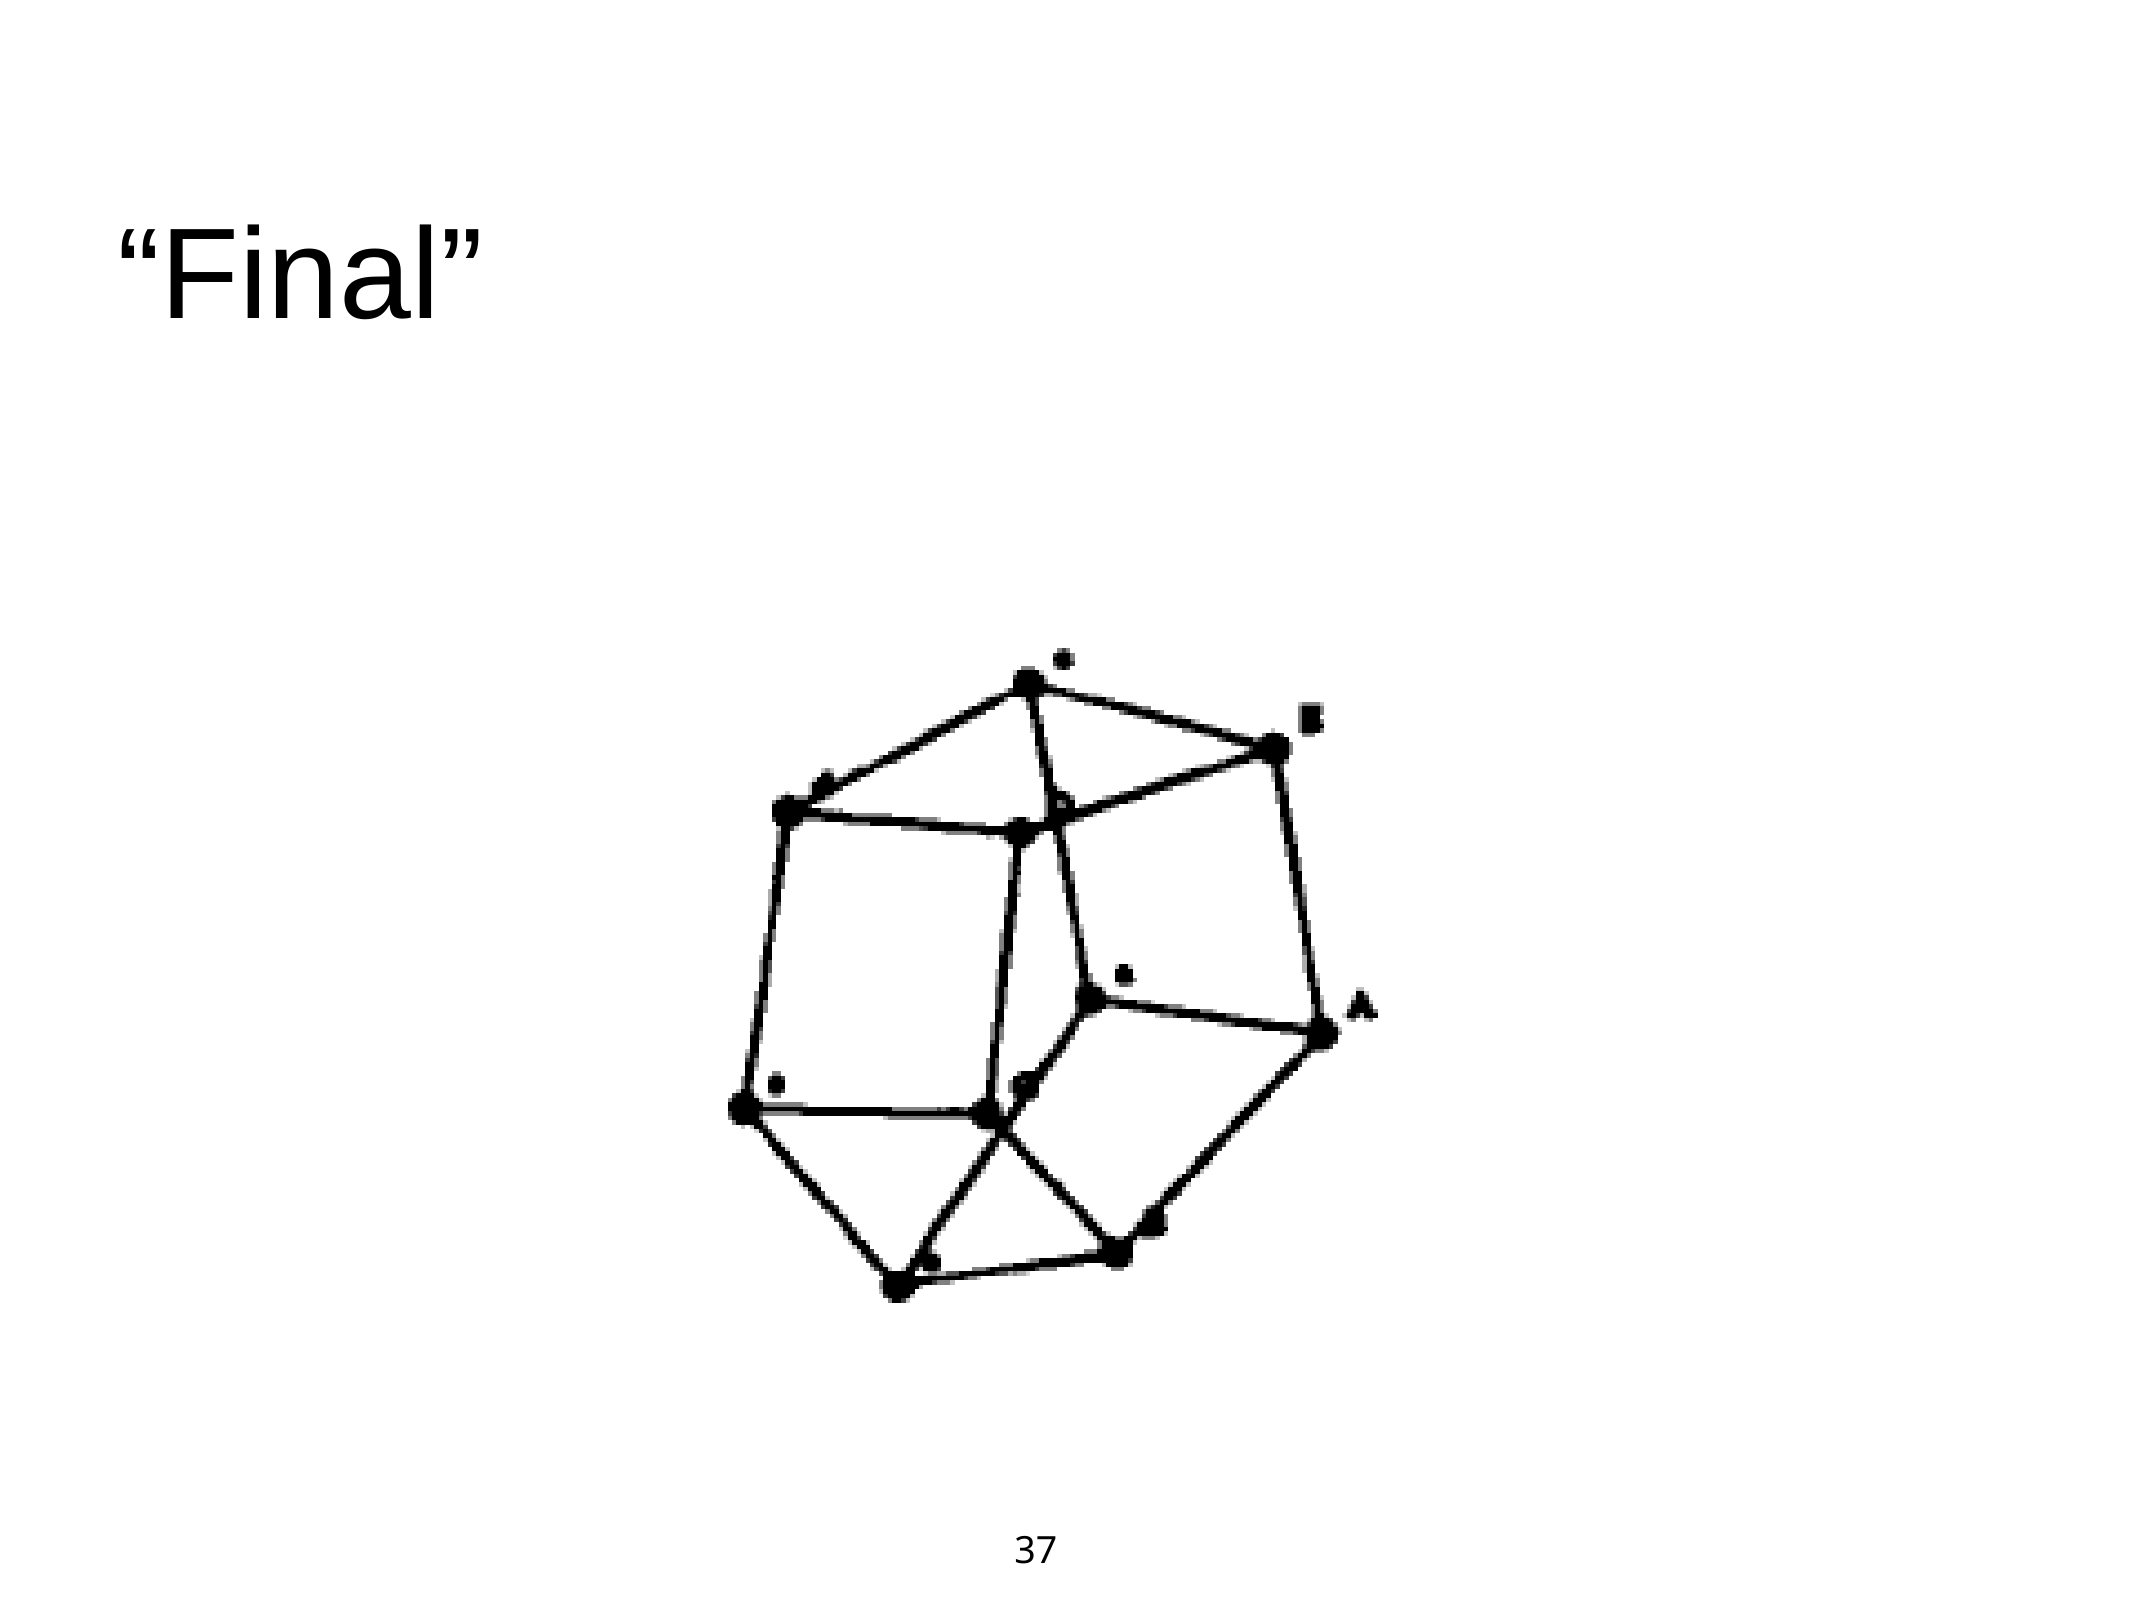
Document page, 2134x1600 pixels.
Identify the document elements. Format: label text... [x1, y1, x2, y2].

title “Final” [106, 106, 2028, 428]
picture [728, 613, 1406, 1361]
slide_number 37 [1004, 1517, 1067, 1581]
